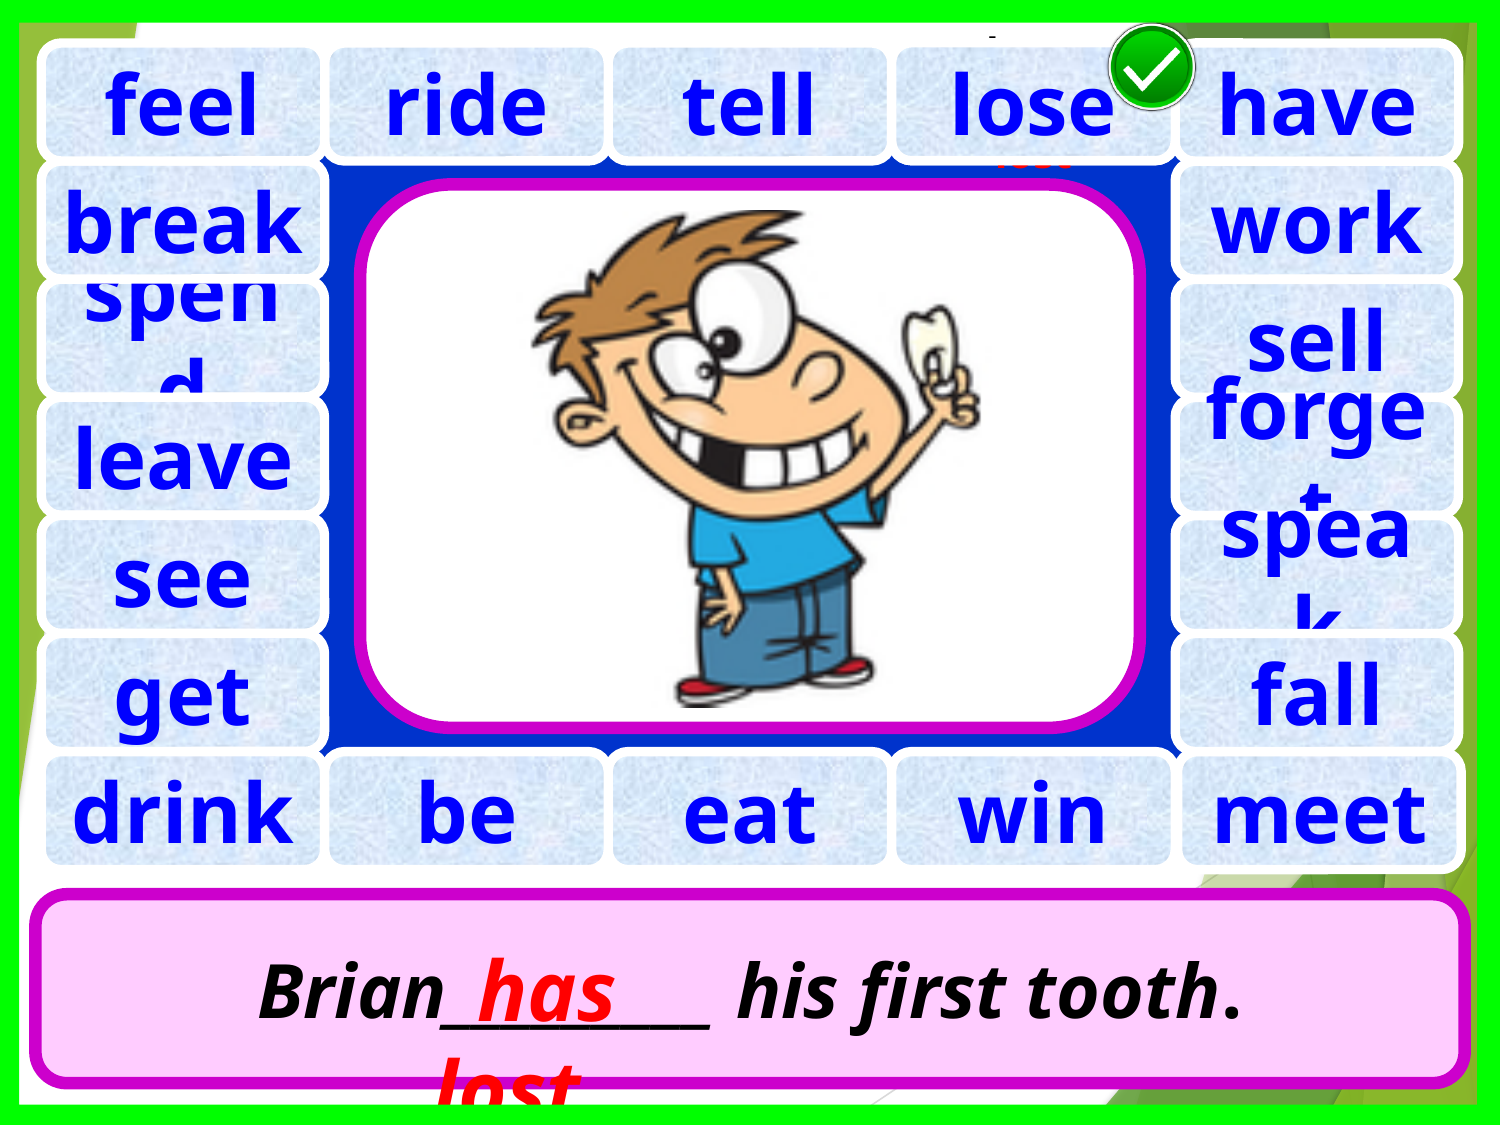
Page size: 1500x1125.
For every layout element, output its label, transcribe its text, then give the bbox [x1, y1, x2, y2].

text_box [0, 0, 1500, 1125]
text_box speak [1173, 514, 1461, 634]
text_box [358, 182, 1142, 730]
text_box meet [1177, 751, 1463, 872]
picture [1103, 18, 1200, 115]
text_box get [39, 631, 327, 751]
text_box feel [39, 41, 327, 163]
text_box win [890, 750, 1177, 872]
text_box fall [1173, 631, 1461, 754]
text_box [314, 151, 1186, 765]
text_box drink [39, 750, 324, 872]
text_box spend [39, 279, 327, 397]
text_box break [39, 161, 327, 281]
text_box have [1175, 41, 1461, 161]
picture [507, 209, 1006, 708]
text_box be [323, 750, 610, 872]
text_box leave [39, 395, 327, 515]
text_box see [39, 513, 327, 633]
text_box eat [608, 750, 892, 872]
text_box tell [608, 41, 892, 163]
text_box has lost [419, 930, 774, 1104]
text_box Brian_________ his first tooth. [33, 892, 1467, 1086]
text_box sell [1173, 277, 1461, 397]
text_box ride [325, 41, 610, 163]
text_box forget [1173, 395, 1461, 515]
text_box work [1173, 159, 1461, 279]
text_box lose [890, 41, 1177, 163]
